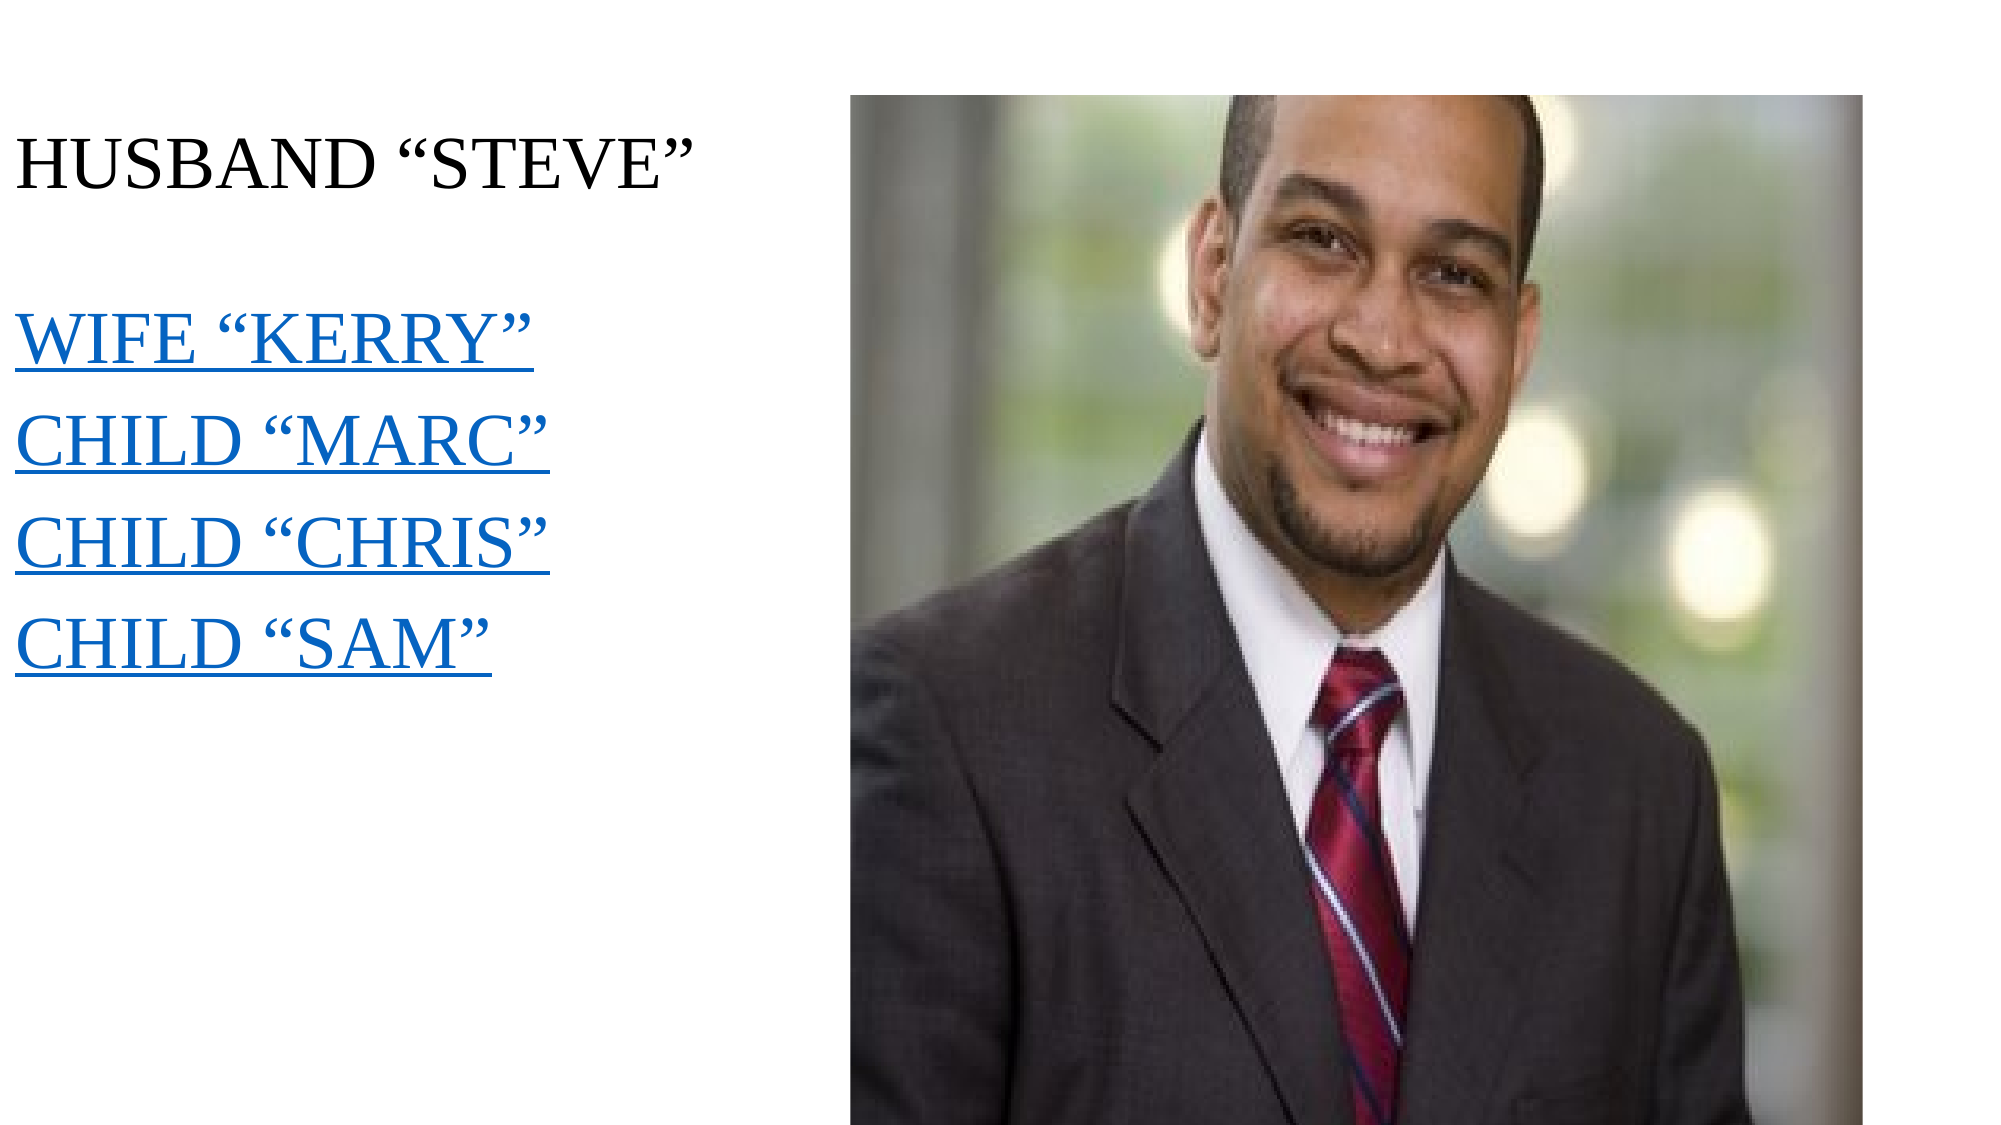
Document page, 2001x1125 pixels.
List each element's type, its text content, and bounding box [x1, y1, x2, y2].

picture [850, 95, 1863, 1125]
list WIFE “KERRY” CHILD “MARC” CHILD “CHRIS” CHILD “SAM” [0, 291, 783, 963]
title HUSBAND “STEVE” [0, 0, 783, 218]
